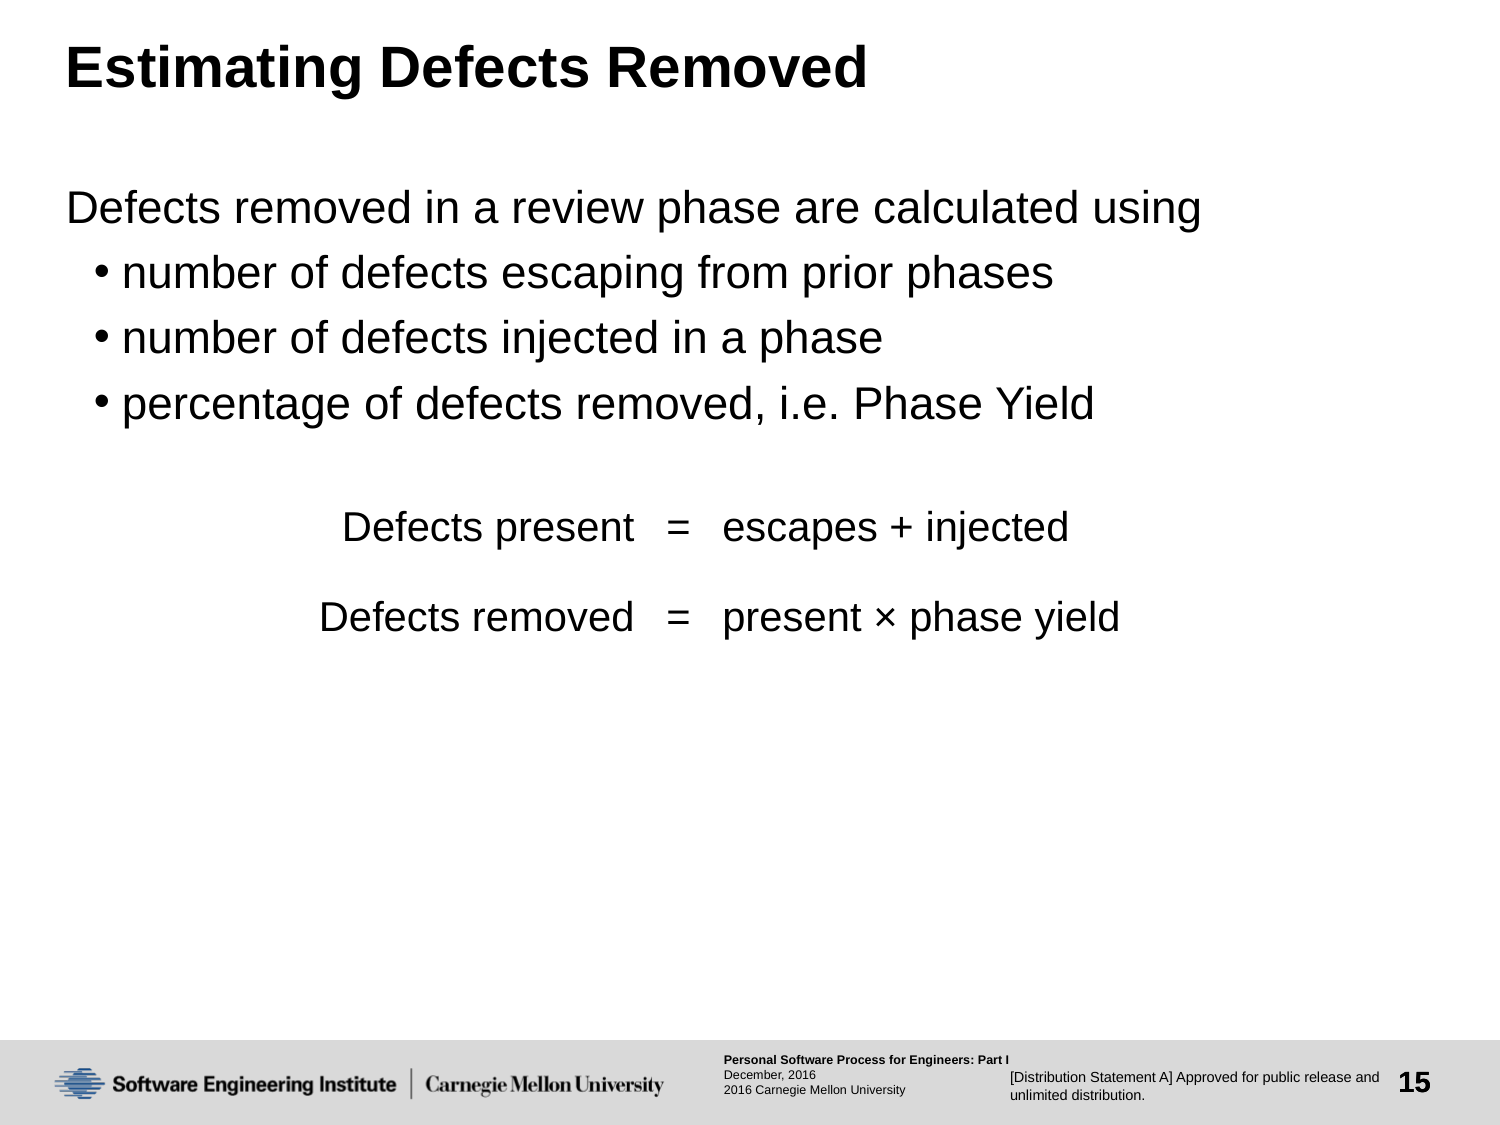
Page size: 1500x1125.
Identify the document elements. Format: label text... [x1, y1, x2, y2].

table_header = [635, 504, 722, 594]
table_cell = [635, 594, 722, 663]
table_header escapes + injected [722, 504, 1131, 594]
title Estimating Defects Removed [65, 37, 1313, 148]
table_cell present × phase yield [722, 594, 1131, 663]
list Defects removed in a review phase are calculated using number of defects escaping from prior phases number of defects injected in a phase percentage of defects removed, i.e. Phase Yield [65, 177, 1431, 1000]
picture [46, 1061, 673, 1104]
table_cell Defects removed [243, 594, 635, 663]
table_header Defects present [243, 504, 635, 594]
